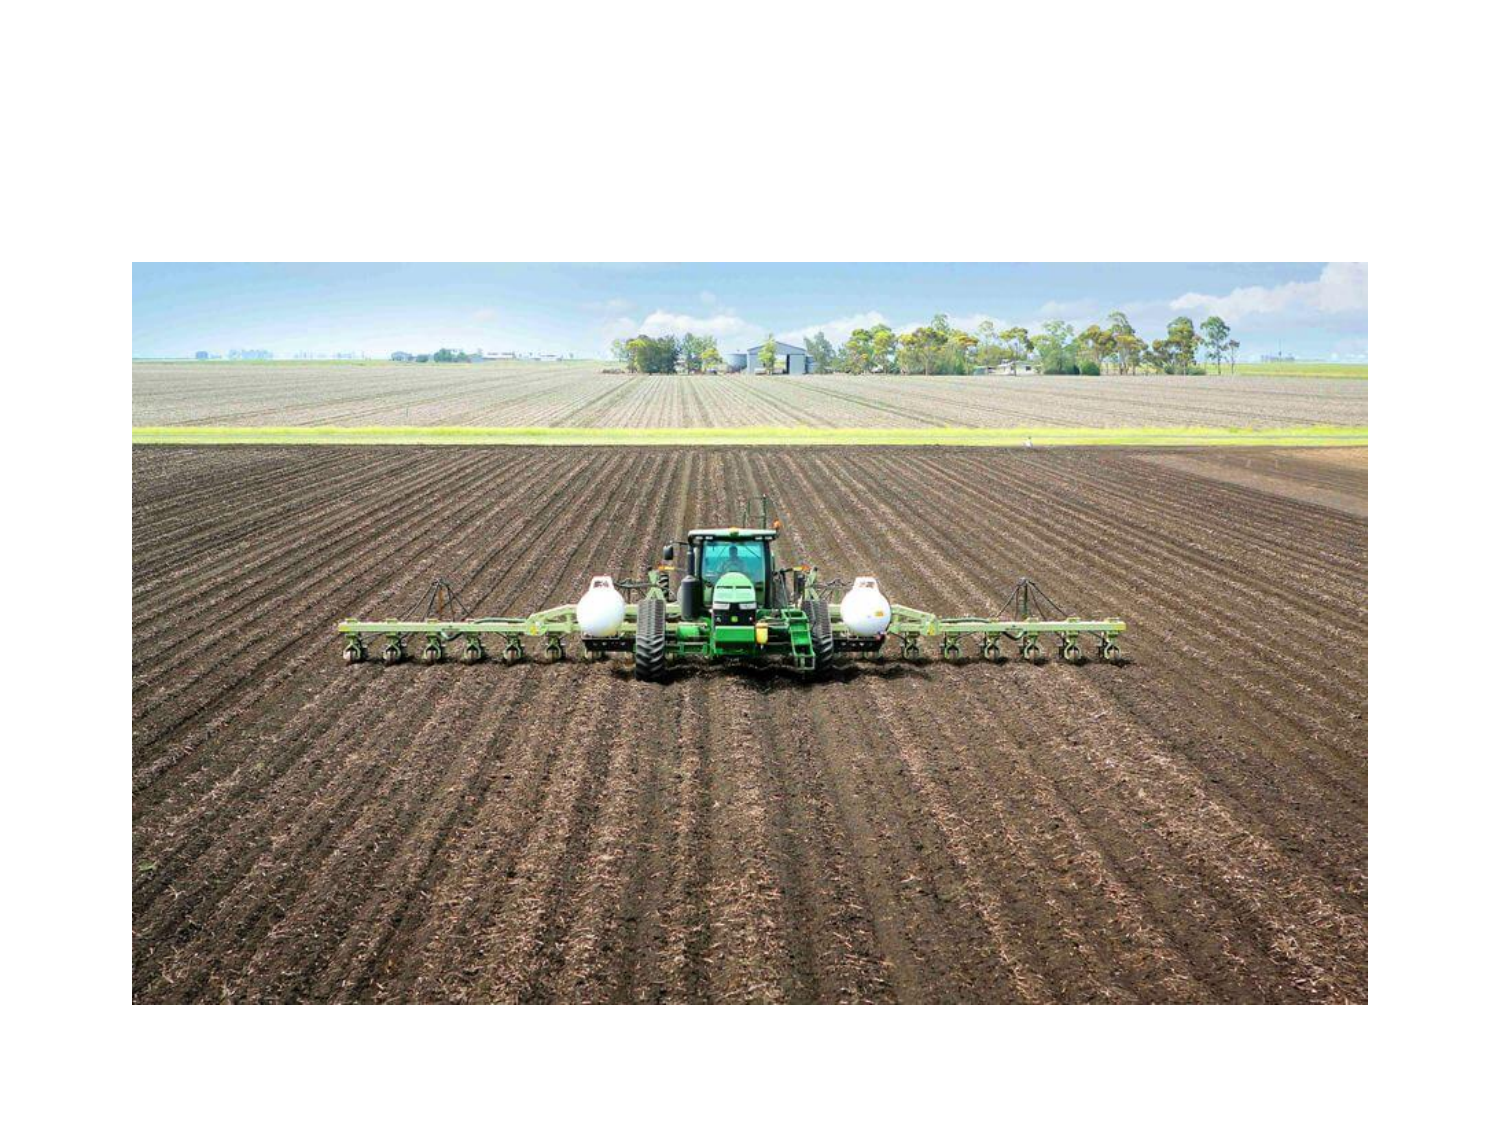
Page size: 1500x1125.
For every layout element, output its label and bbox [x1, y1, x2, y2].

list [132, 262, 1368, 1006]
